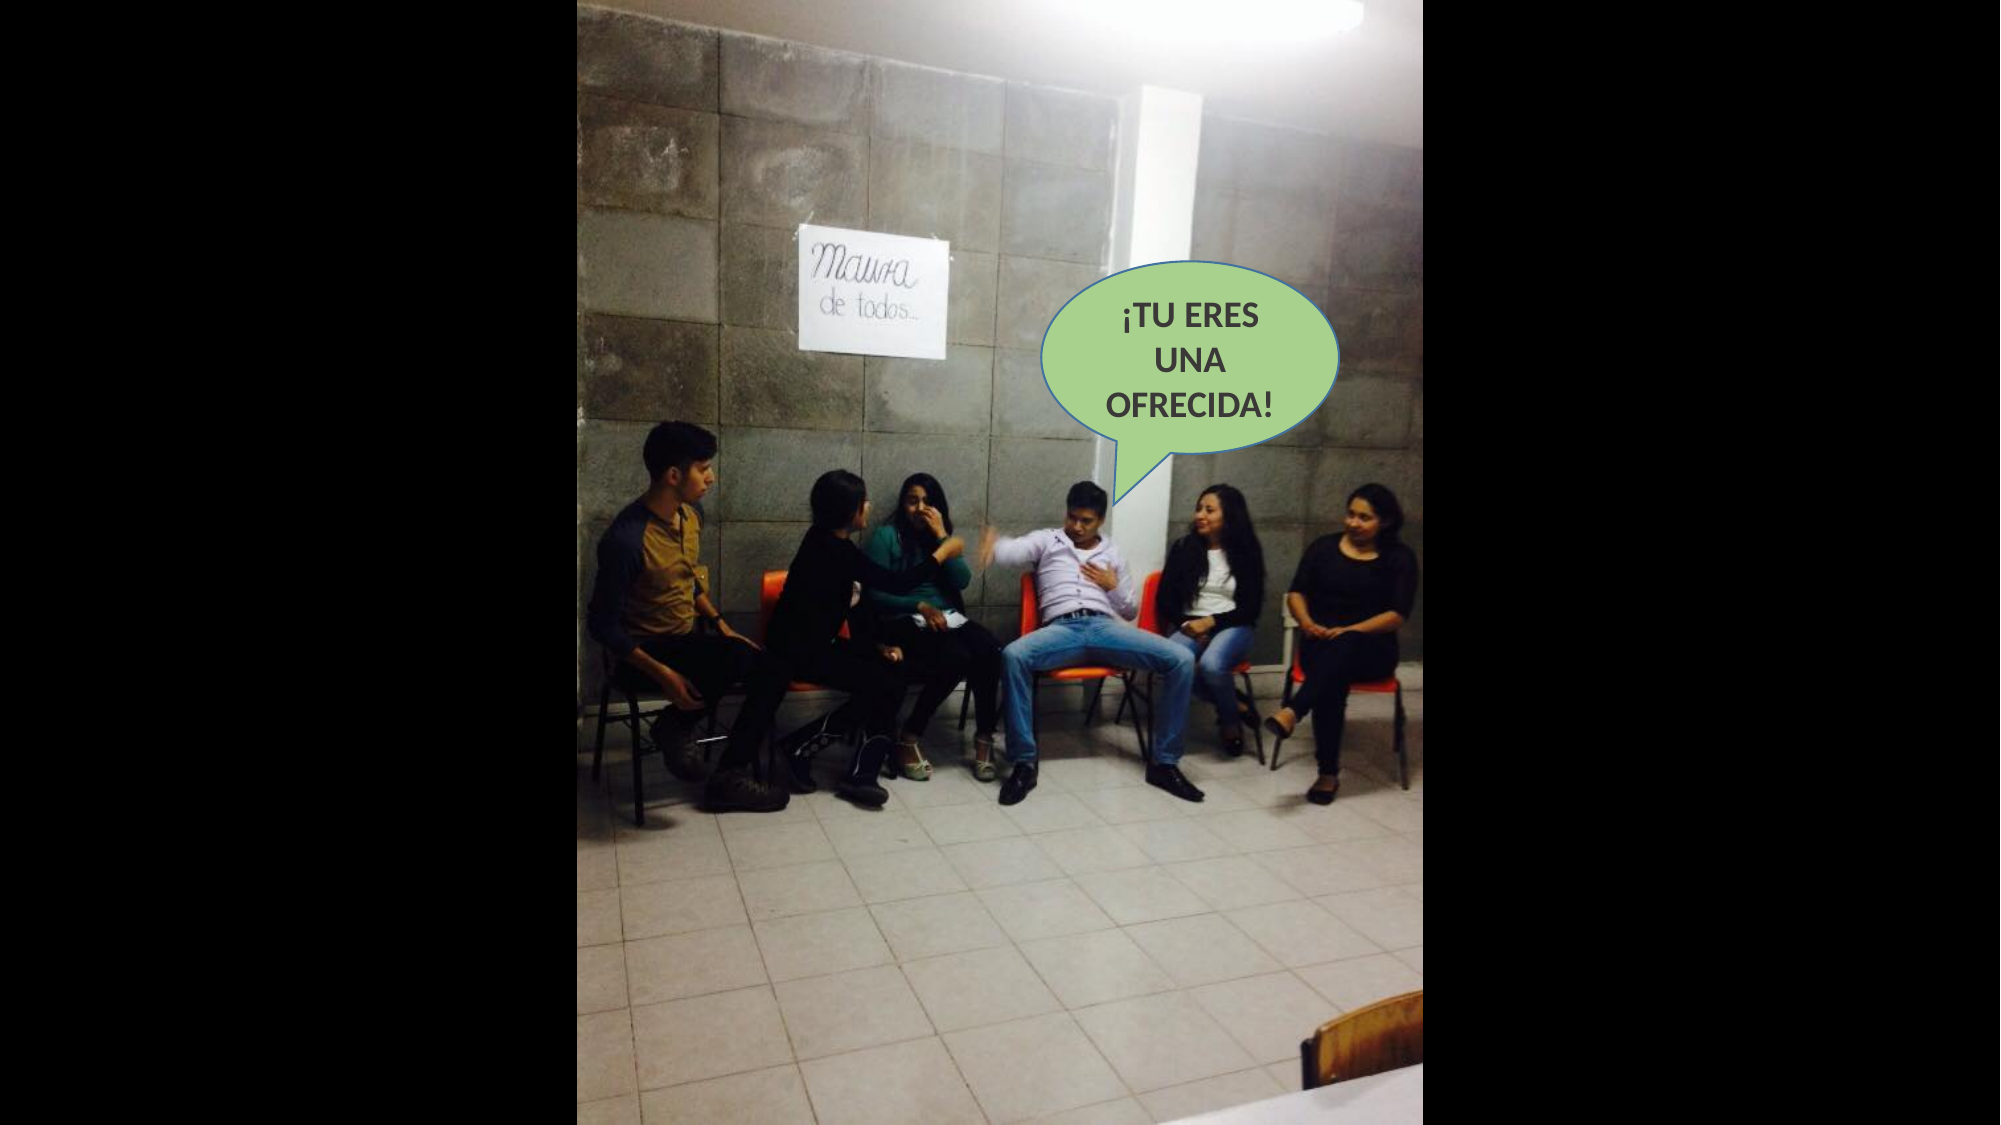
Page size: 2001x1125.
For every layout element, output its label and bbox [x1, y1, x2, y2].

picture [577, 0, 1423, 1125]
